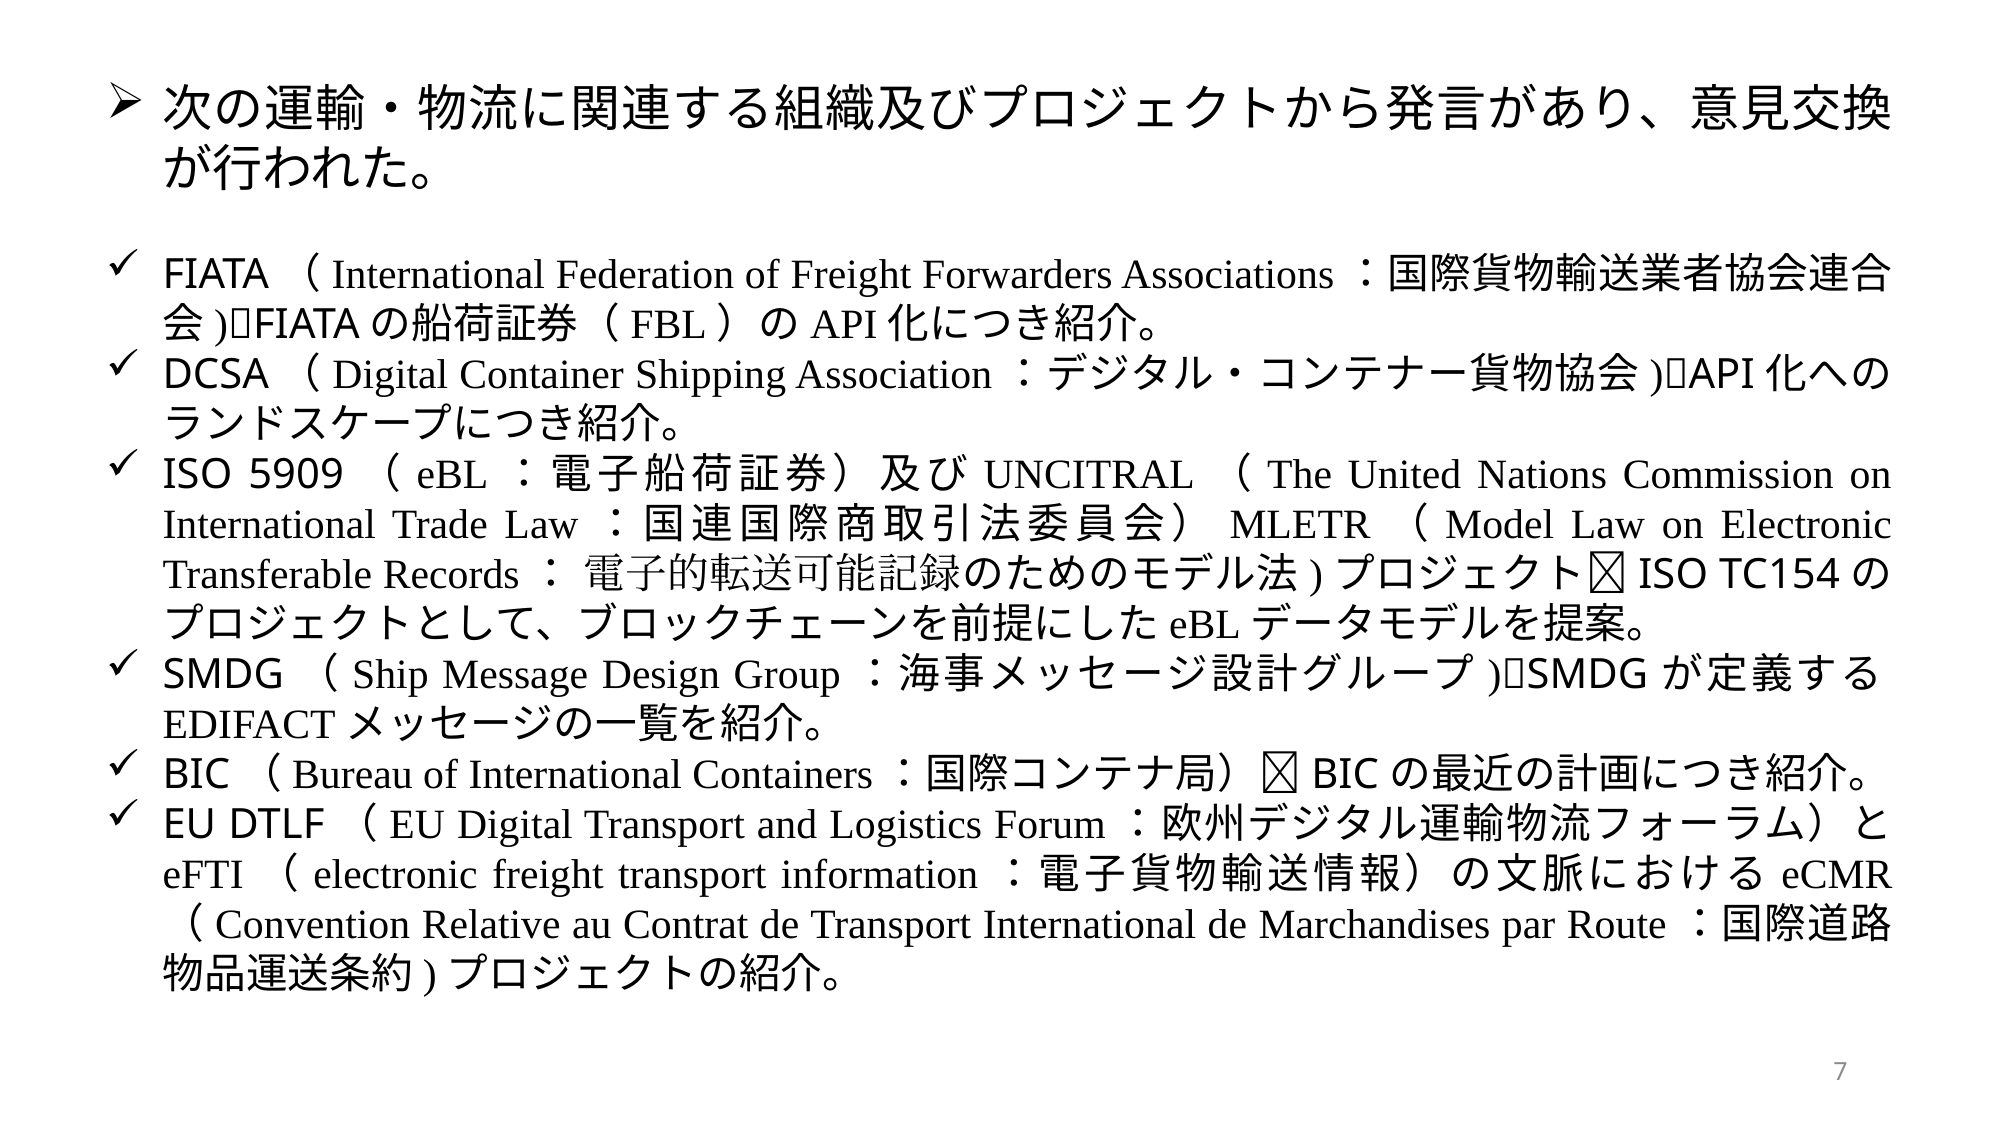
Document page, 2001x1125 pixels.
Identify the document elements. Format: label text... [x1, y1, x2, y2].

slide_number 7 [1412, 1042, 1863, 1103]
text_box 次の運輸・物流に関連する組織及びプロジェクトから発言があり、意見交換が行われた。 FIATA（International Federation of Freight Forwarders Associations：国際貨物輸送業者協会連合会)FIATAの船荷証券（FBL）のAPI化につき紹介。 DCSA（Digital Container Shipping Association：デジタル・コンテナー貨物協会)API化へのランドスケープにつき紹介。 ISO 5909（eBL：電子船荷証券）及びUNCITRAL（The United Nations Commission on International Trade Law：国連国際商取引法委員会）MLETR（Model Law on Electronic Transferable Records： 電子的転送可能記録のためのモデル法)プロジェクトISO TC154のプロジェクトとして、ブロックチェーンを前提にしたeBLデータモデルを提案。 SMDG（Ship Message Design Group：海事メッセージ設計グループ)SMDGが定義するEDIFACTメッセージの一覧を紹介。 BIC（Bureau of International Containers：国際コンテナ局）BICの最近の計画につき紹介。 EU DTLF（EU Digital Transport and Logistics Forum：欧州デジタル運輸物流フォーラム）と eFTI（electronic freight transport information：電子貨物輸送情報）の文脈におけるeCMR （Convention Relative au Contrat de Transport International de Marchandises par Route：国際道路物品運送条約)プロジェクトの紹介。 [91, 68, 1907, 1055]
